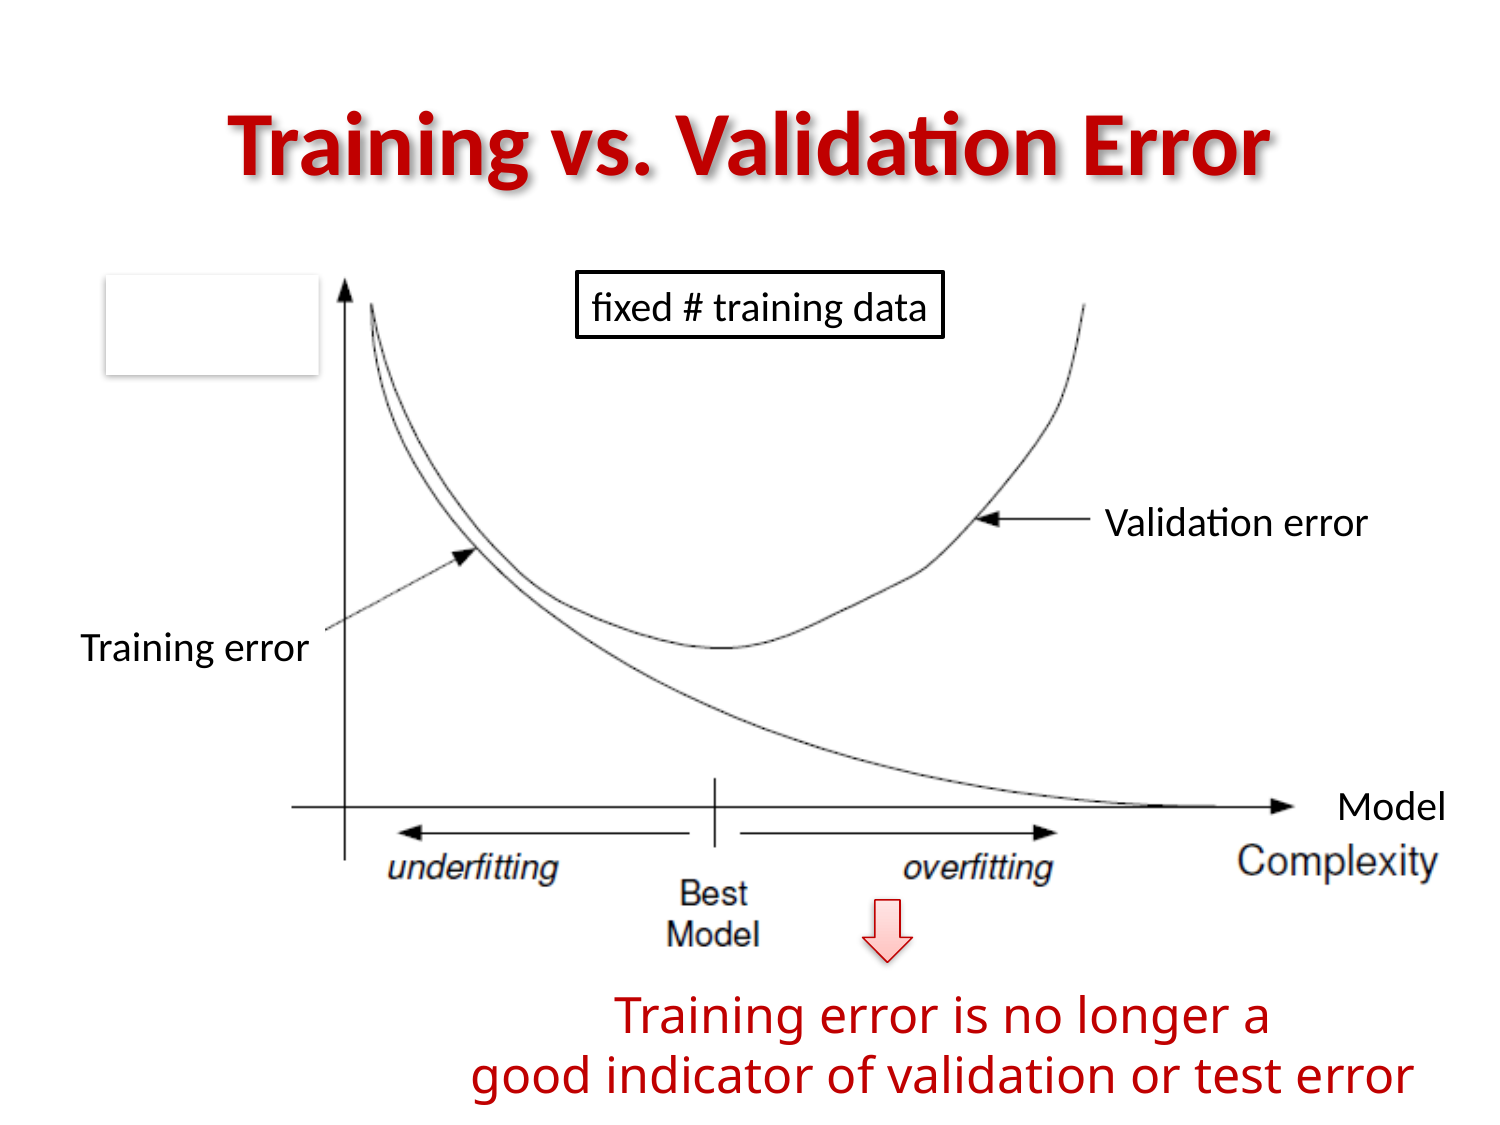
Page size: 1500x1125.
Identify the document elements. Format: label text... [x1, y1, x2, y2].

title Training vs. Validation Error [75, 45, 1425, 233]
picture [5, 249, 1476, 976]
text_box Training error is no longer a good indicator of validation or test error [455, 985, 1444, 1111]
